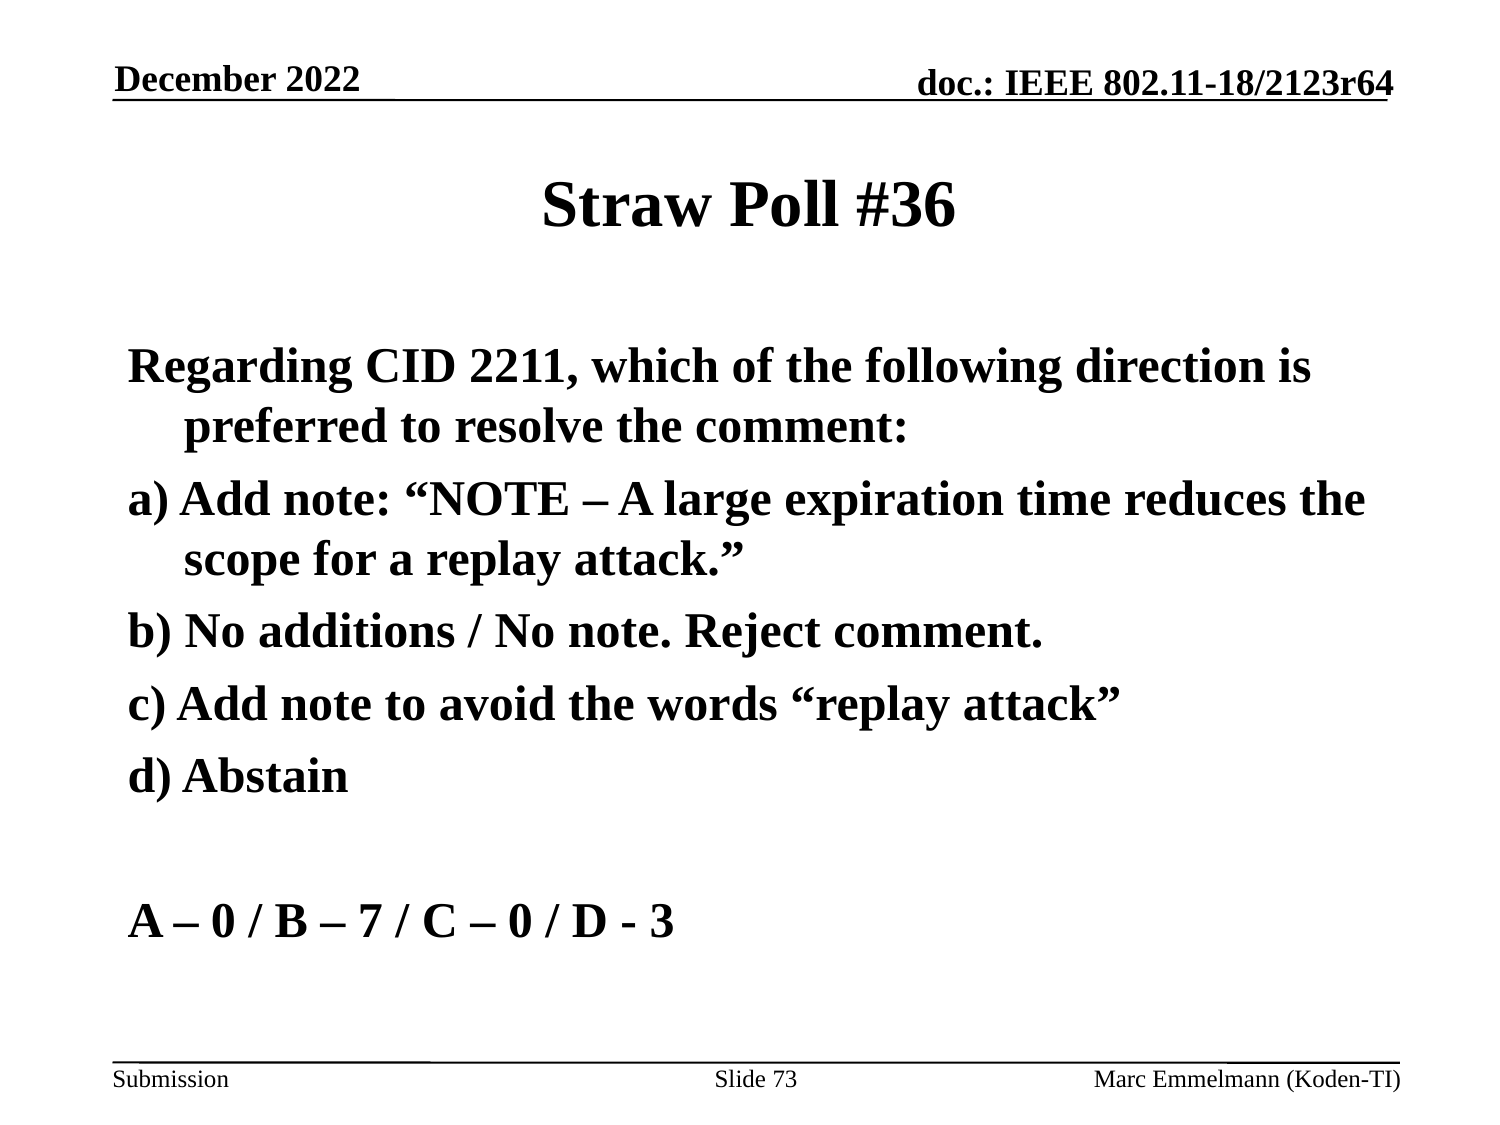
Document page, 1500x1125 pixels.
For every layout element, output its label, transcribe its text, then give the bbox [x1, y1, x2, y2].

slide_number Slide 73 [712, 1061, 800, 1123]
footer Marc Emmelmann (Koden-TI) [878, 1061, 1402, 1093]
list Regarding CID 2211, which of the following direction is preferred to resolve the comment: a) Add note: “NOTE – A large expiration time reduces the scope for a replay attack.” b) No additions / No note. Reject comment. c) Add note to avoid the words “replay attack” d) Abstain A – 0 / B – 7 / C – 0 / D - 3 [112, 324, 1388, 1000]
title Straw Poll #36 [112, 112, 1388, 288]
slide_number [114, 54, 423, 100]
